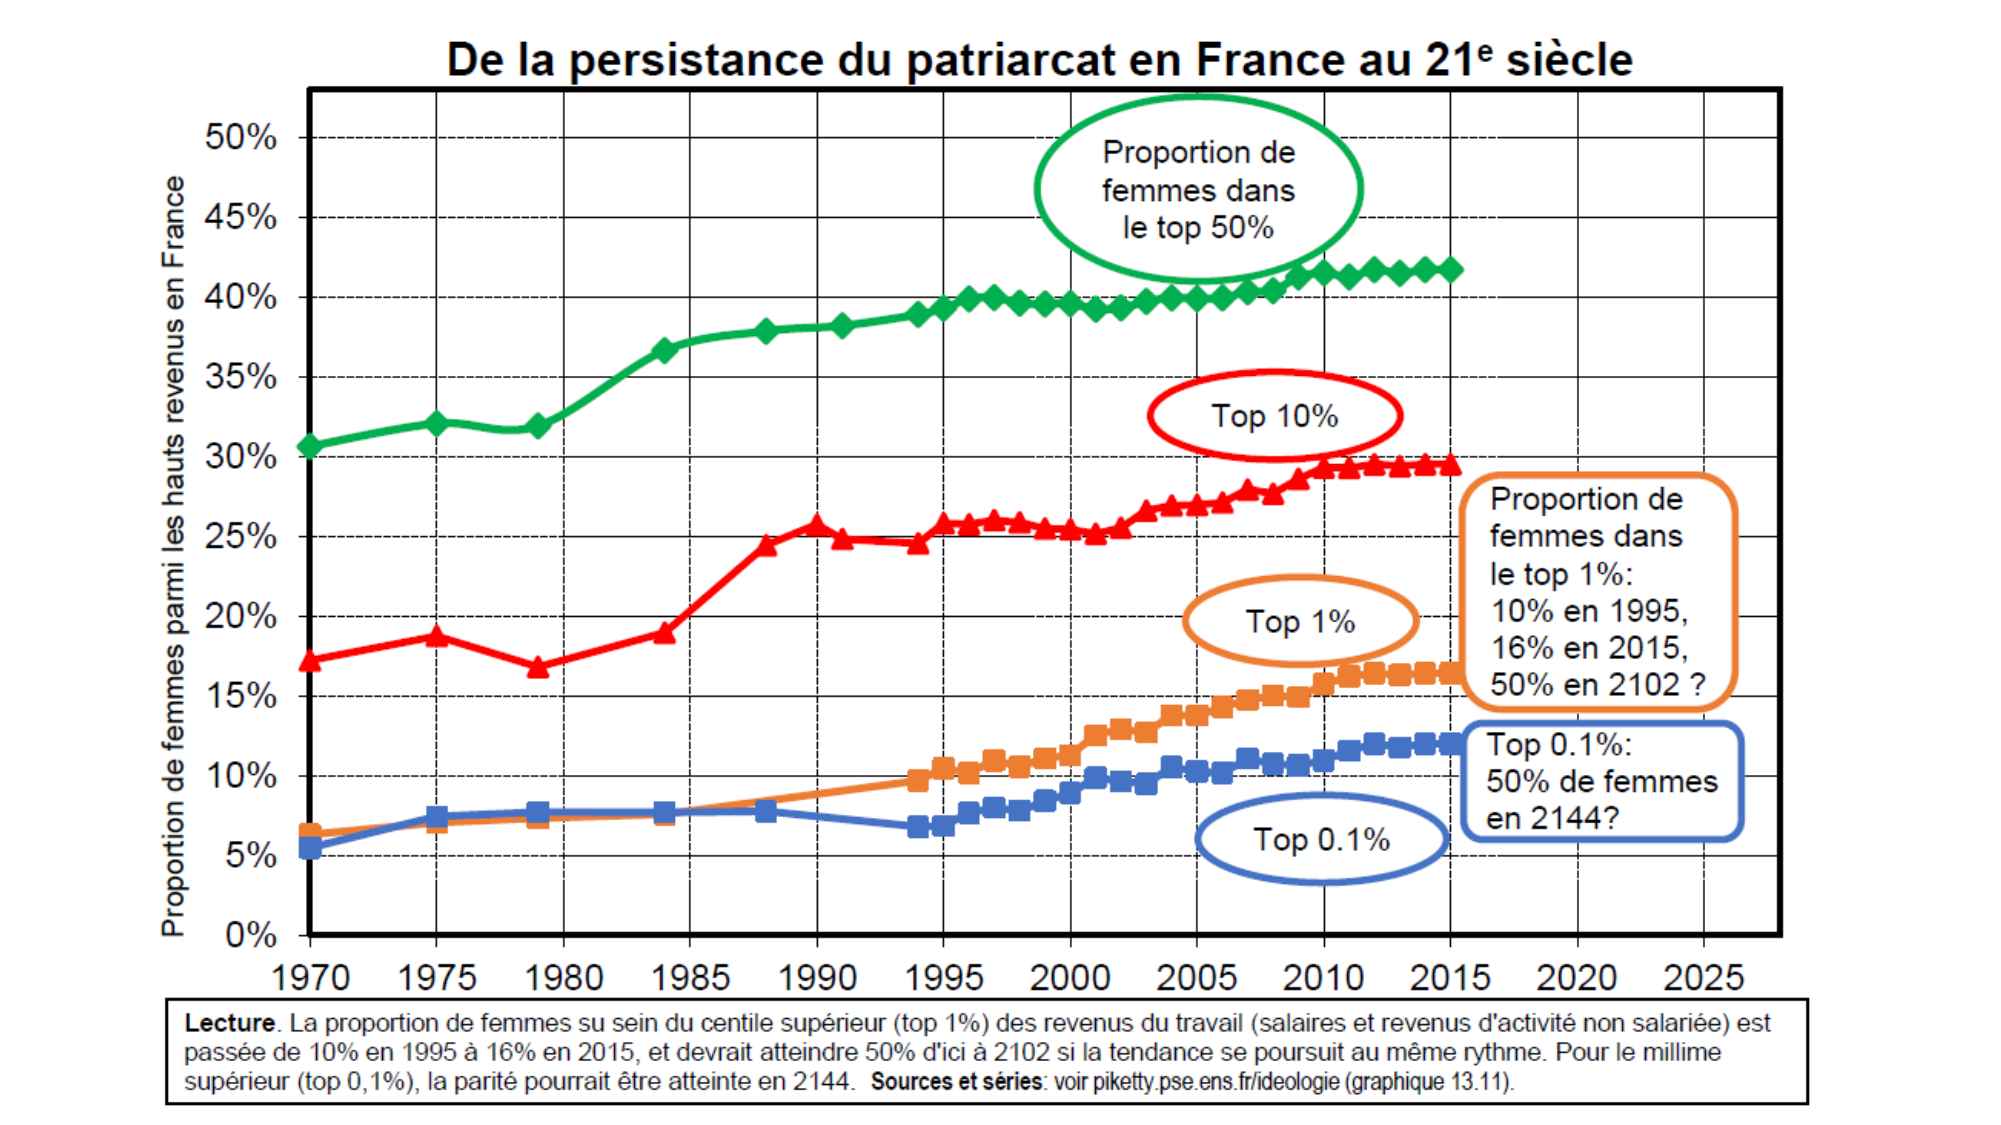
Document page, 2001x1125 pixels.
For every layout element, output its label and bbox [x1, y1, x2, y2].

picture [107, 0, 1893, 1125]
